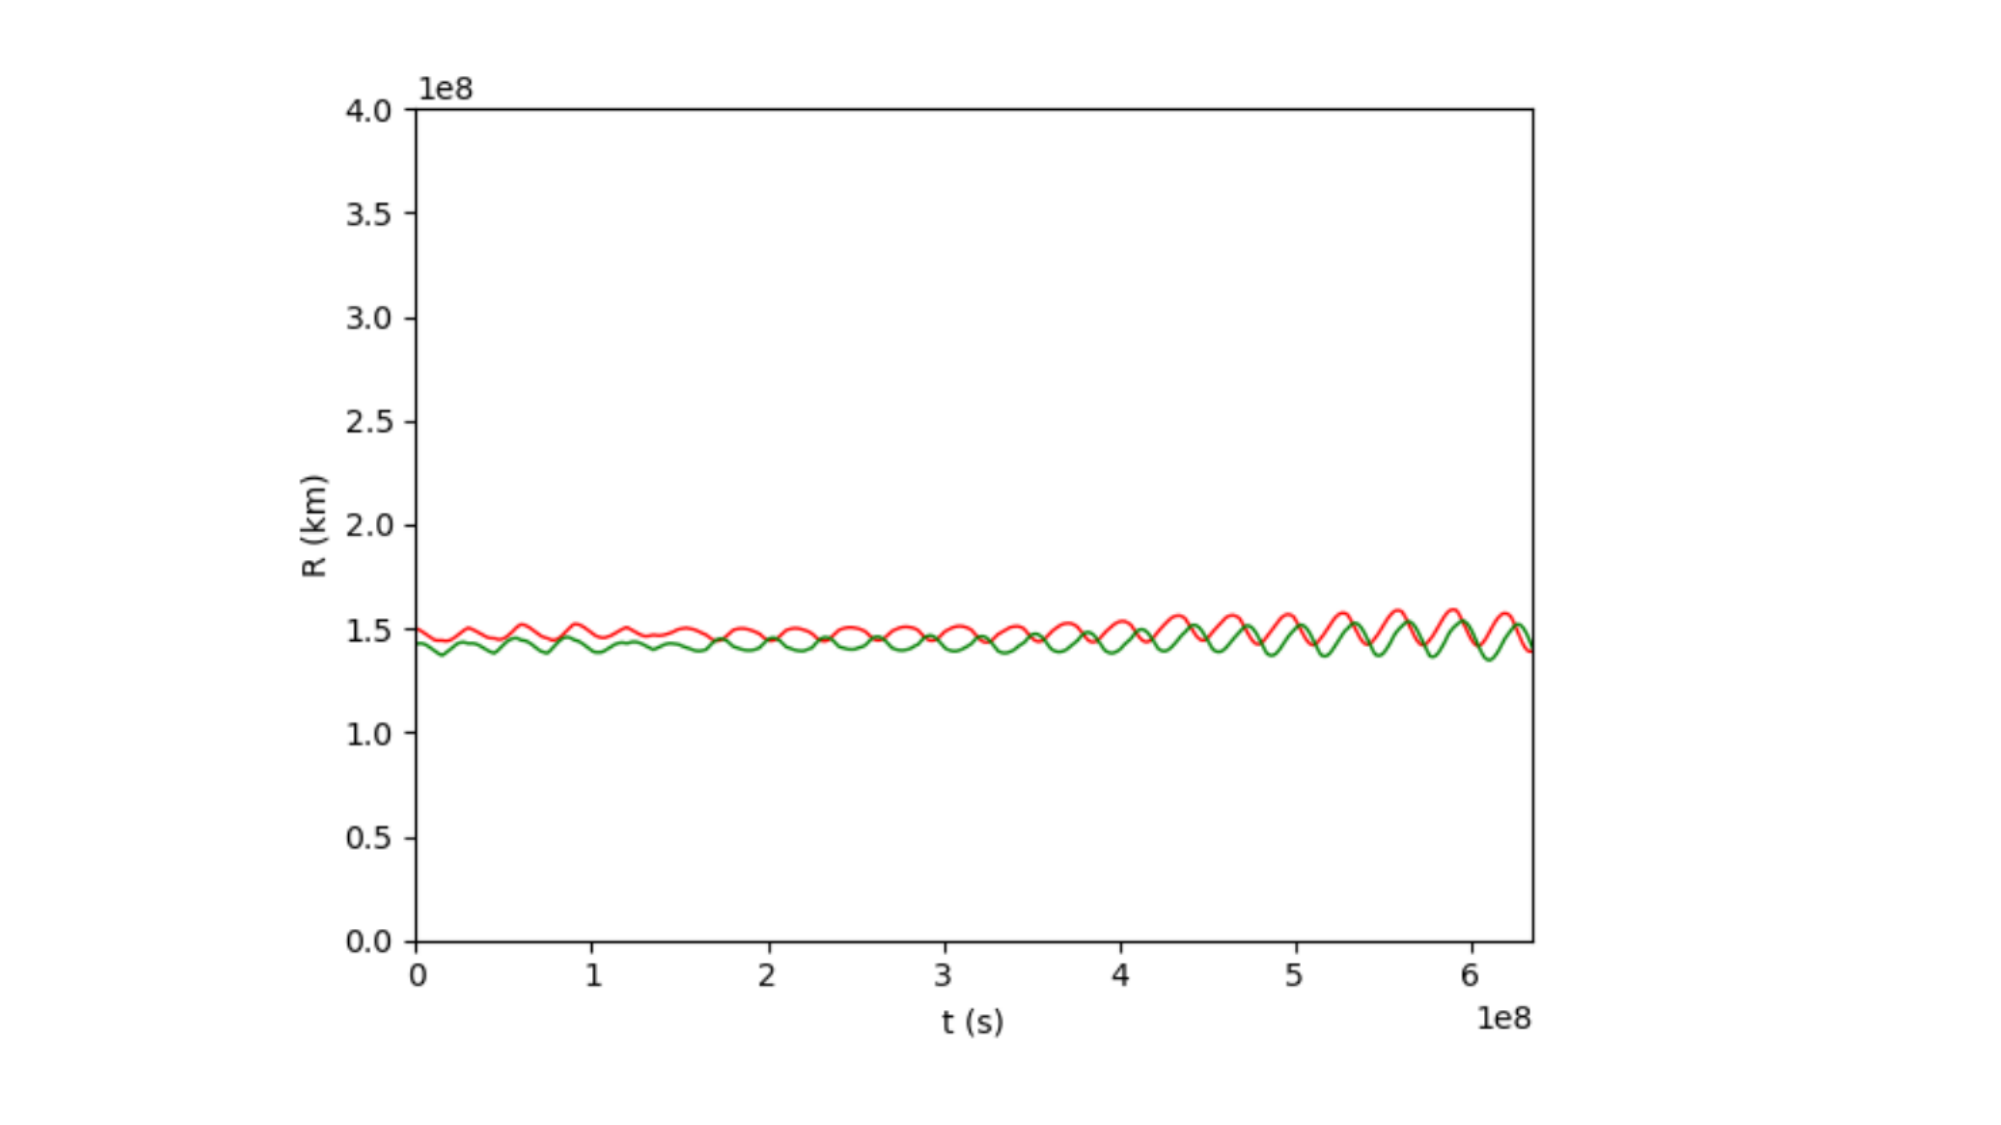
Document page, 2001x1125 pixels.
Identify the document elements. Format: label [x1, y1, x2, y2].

picture [276, 49, 1598, 1045]
